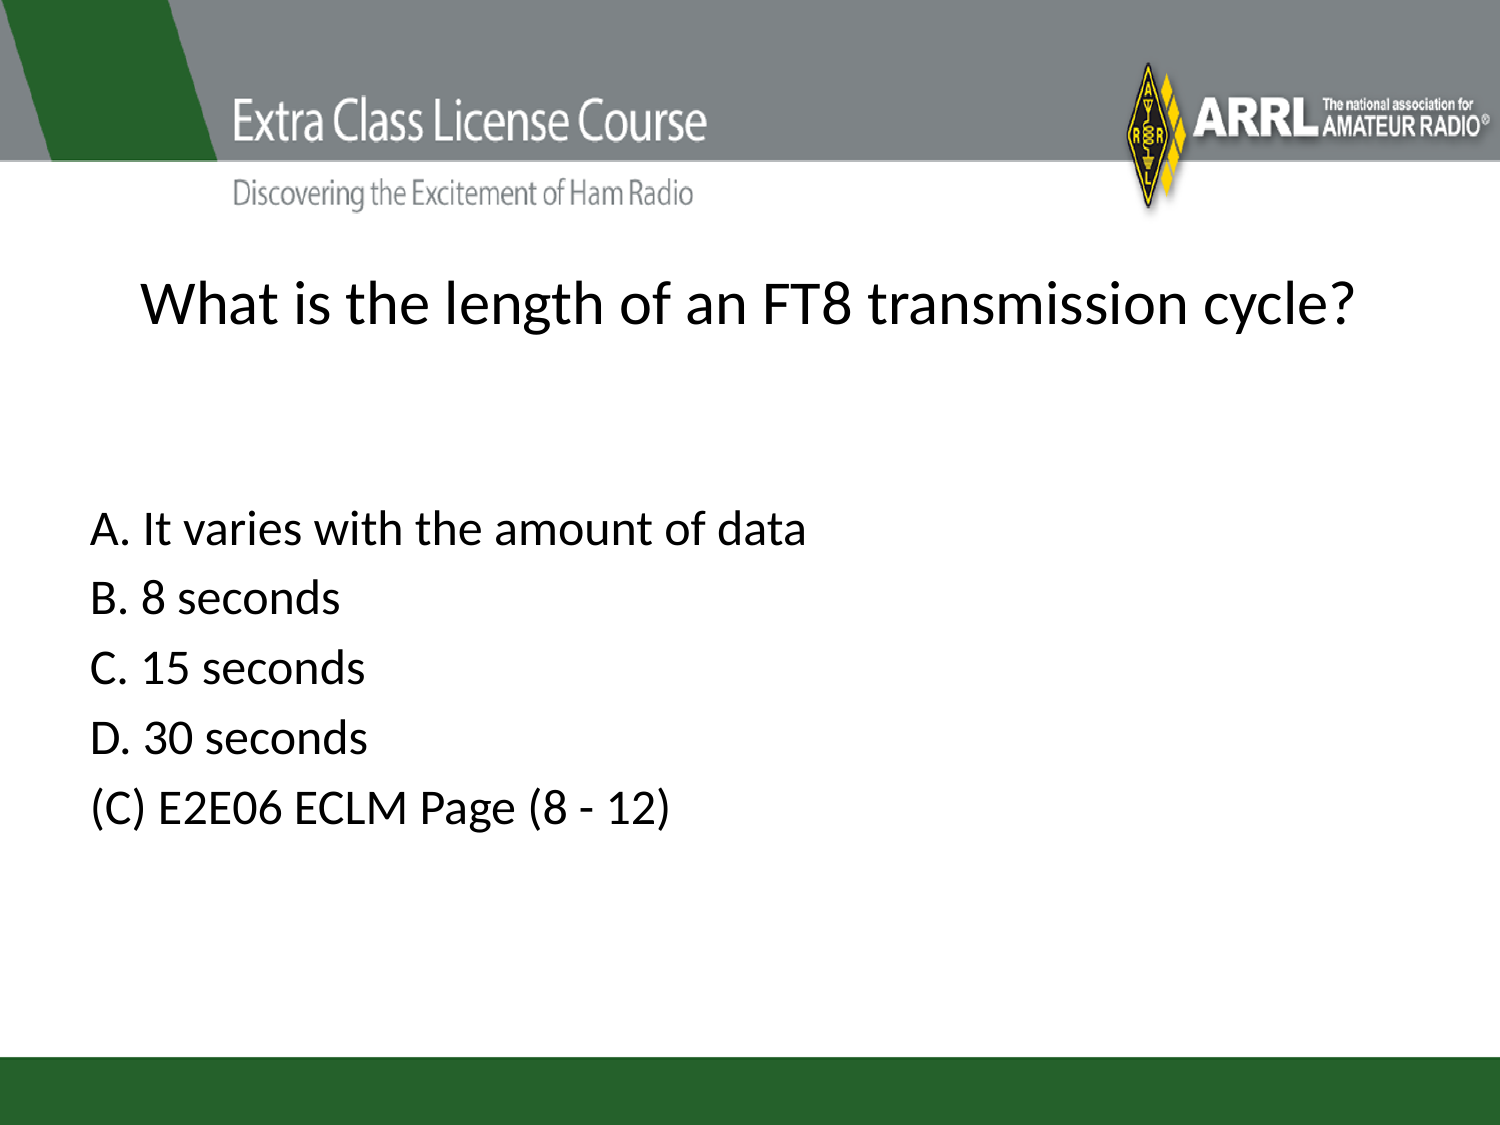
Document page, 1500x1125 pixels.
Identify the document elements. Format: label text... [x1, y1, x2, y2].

picture [0, 0, 1500, 1125]
title What is the length of an FT8 transmission cycle? [75, 254, 1425, 435]
list A. It varies with the amount of data B. 8 seconds C. 15 seconds D. 30 seconds (C) E2E06 ECLM Page (8 - 12) [75, 487, 1425, 1005]
